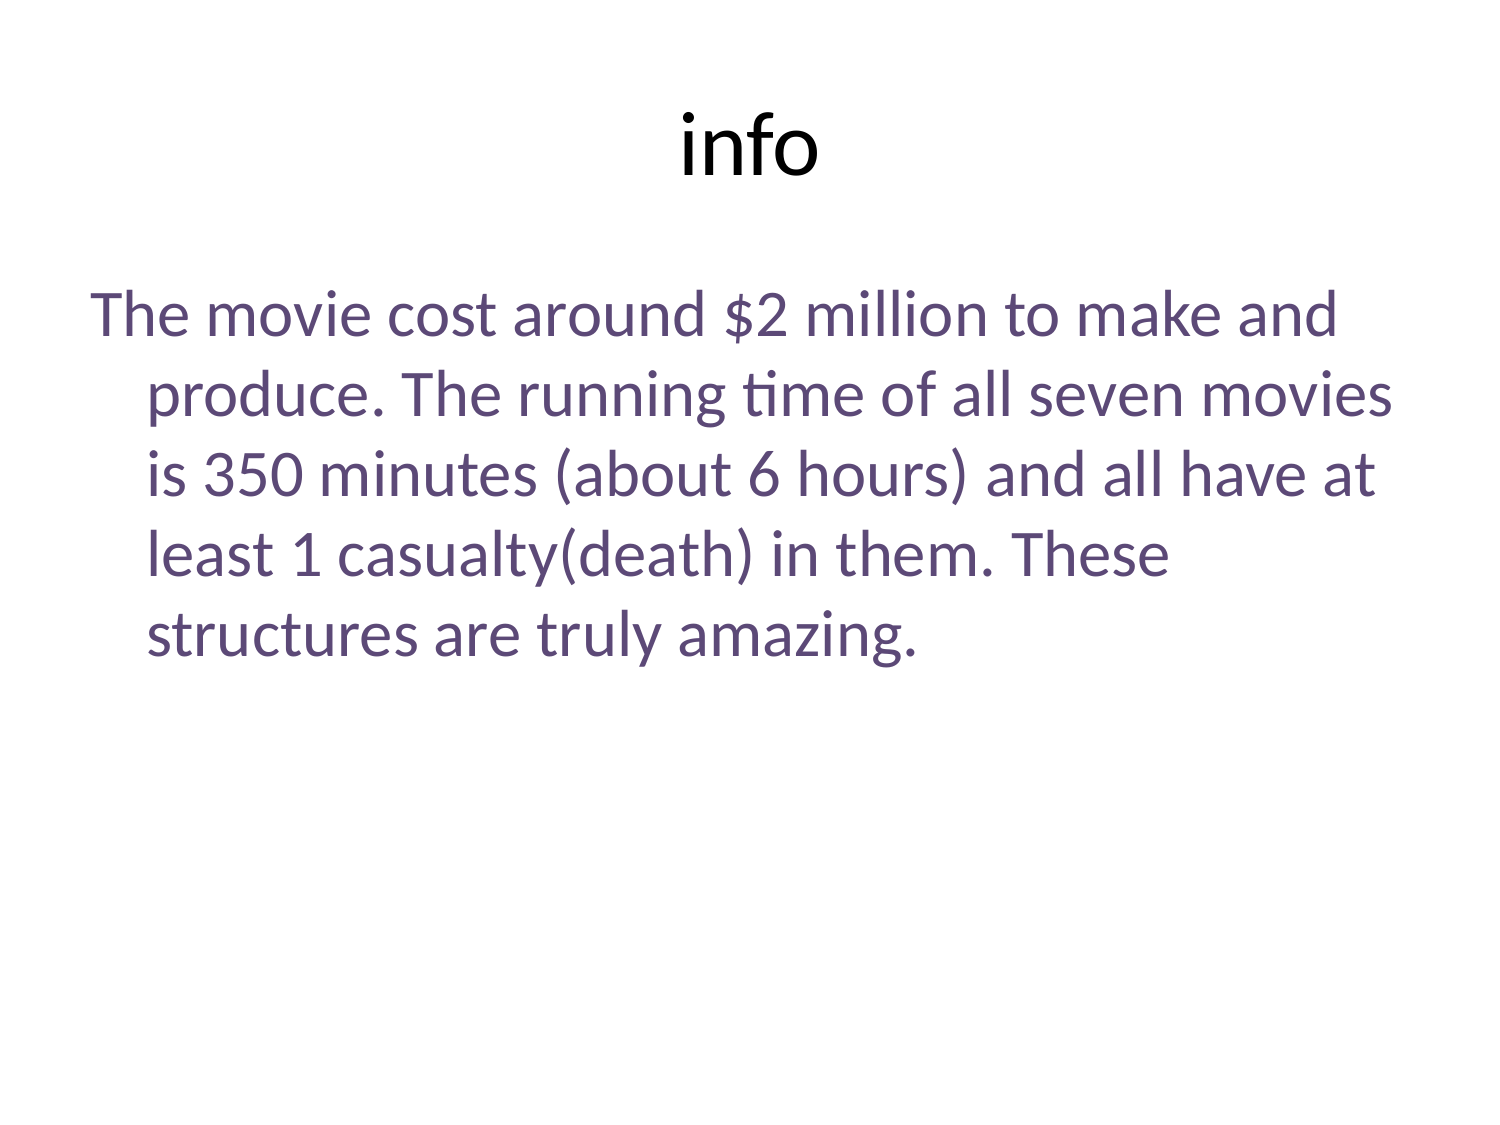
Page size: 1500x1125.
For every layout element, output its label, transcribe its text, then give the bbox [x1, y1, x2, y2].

title info [75, 45, 1425, 233]
list The movie cost around $2 million to make and produce. The running time of all seven movies is 350 minutes (about 6 hours) and all have at least 1 casualty(death) in them. These structures are truly amazing. [75, 262, 1425, 1005]
